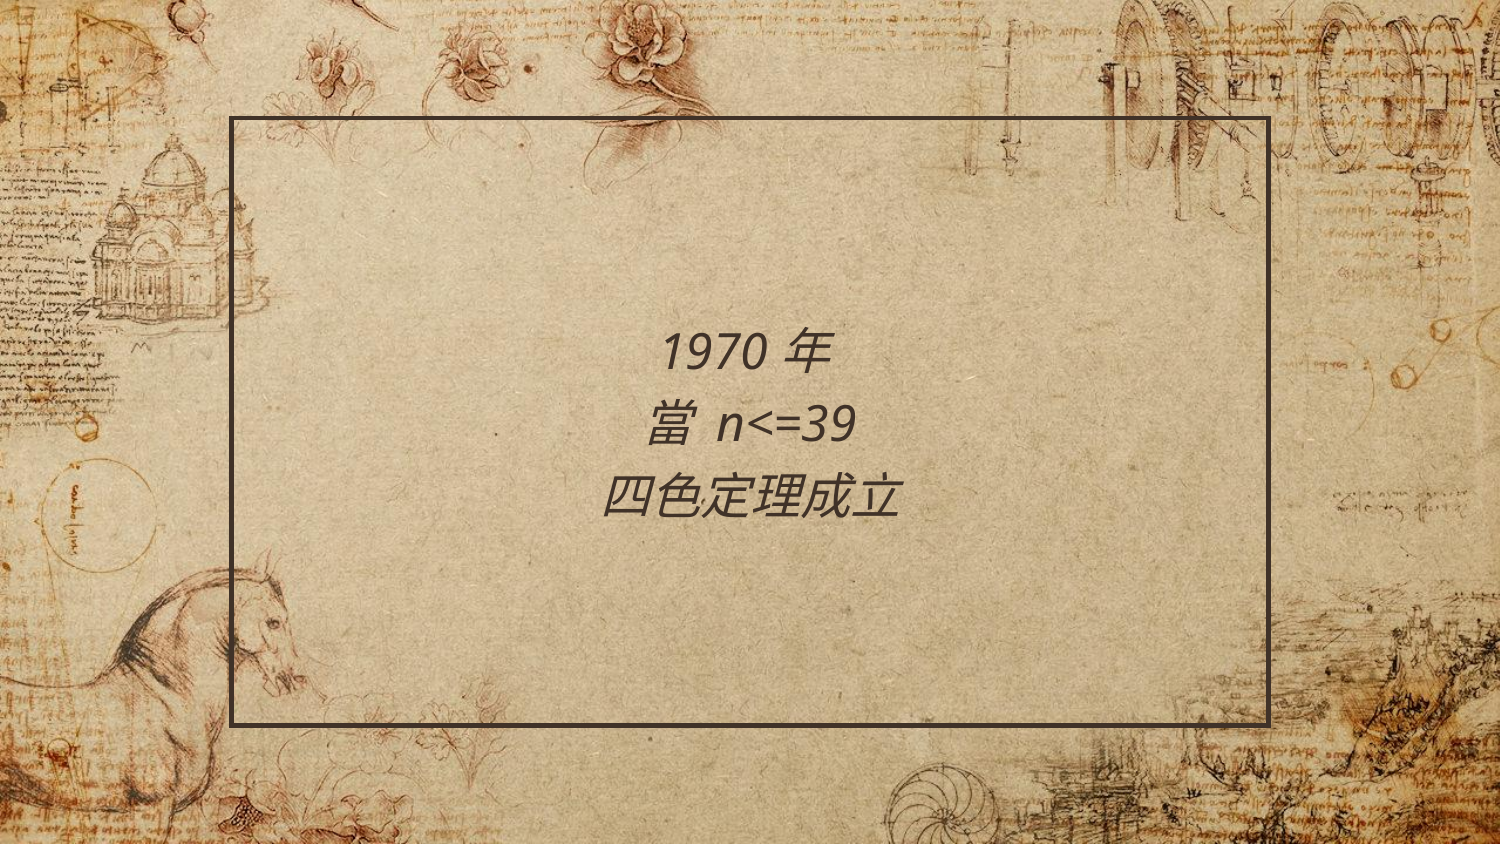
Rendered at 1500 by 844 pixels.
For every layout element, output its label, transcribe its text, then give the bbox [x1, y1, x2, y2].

picture [0, 0, 1500, 844]
list 1970年 當 n<=39 四色定理成立 [345, 118, 1155, 726]
